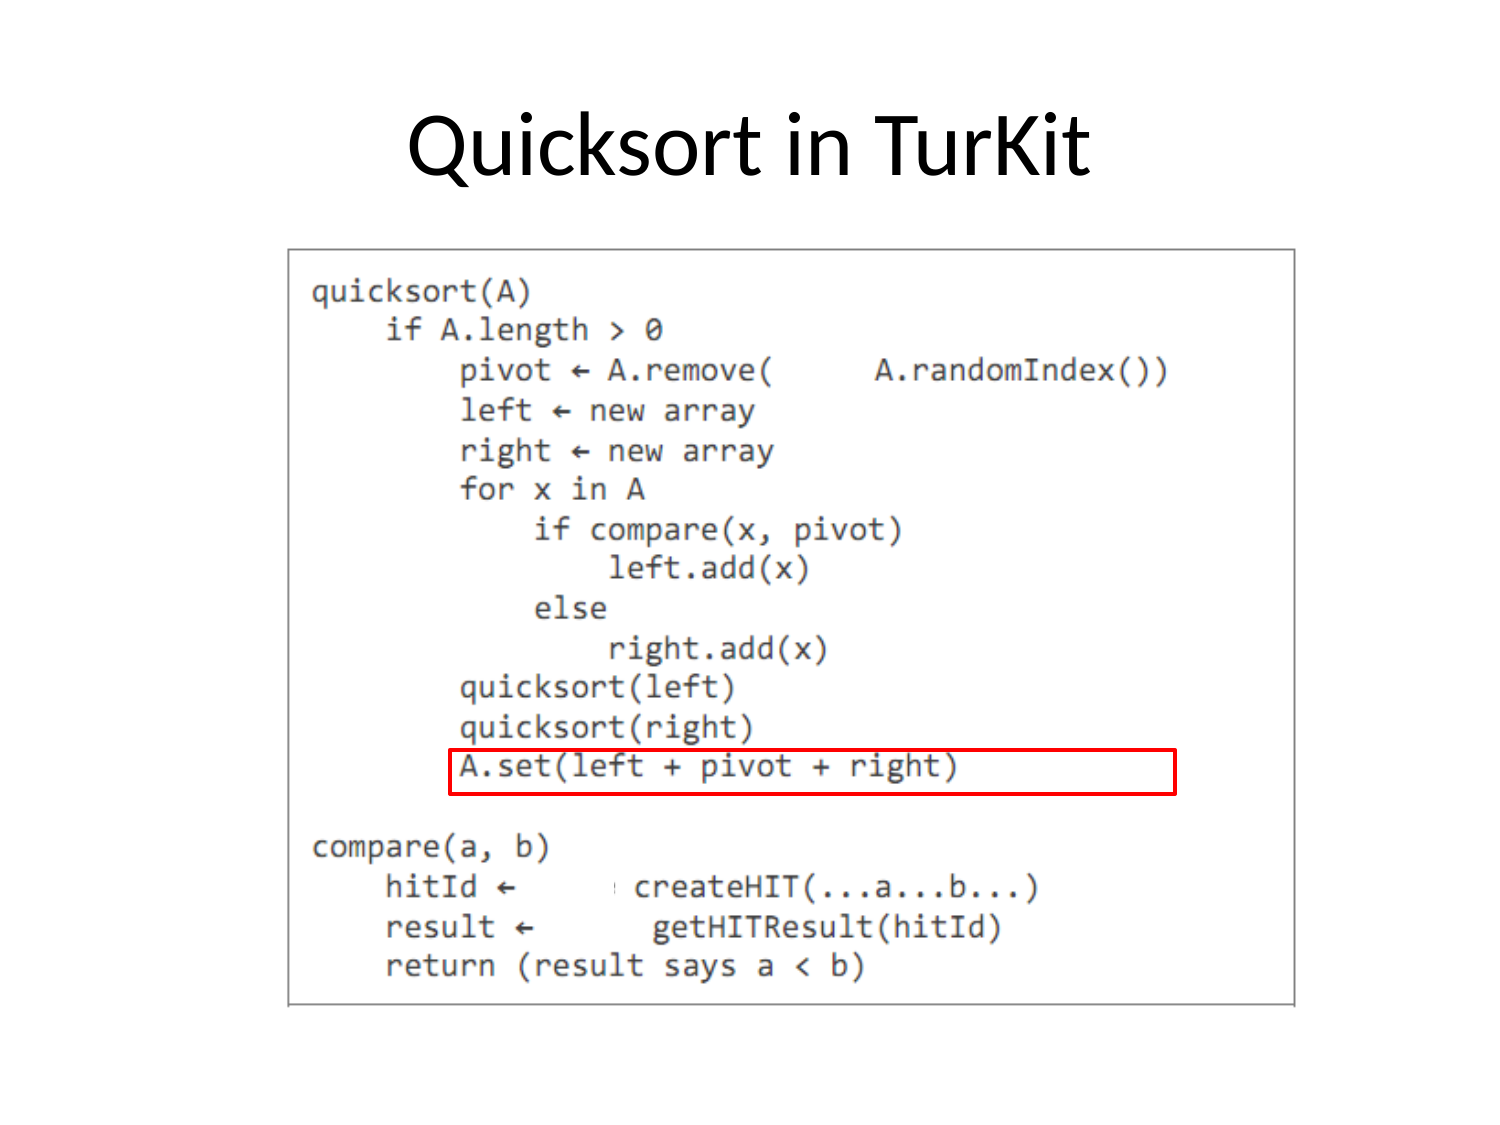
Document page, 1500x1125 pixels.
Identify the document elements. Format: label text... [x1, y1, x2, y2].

picture [274, 238, 1305, 1013]
title Quicksort in TurKit [75, 45, 1425, 233]
